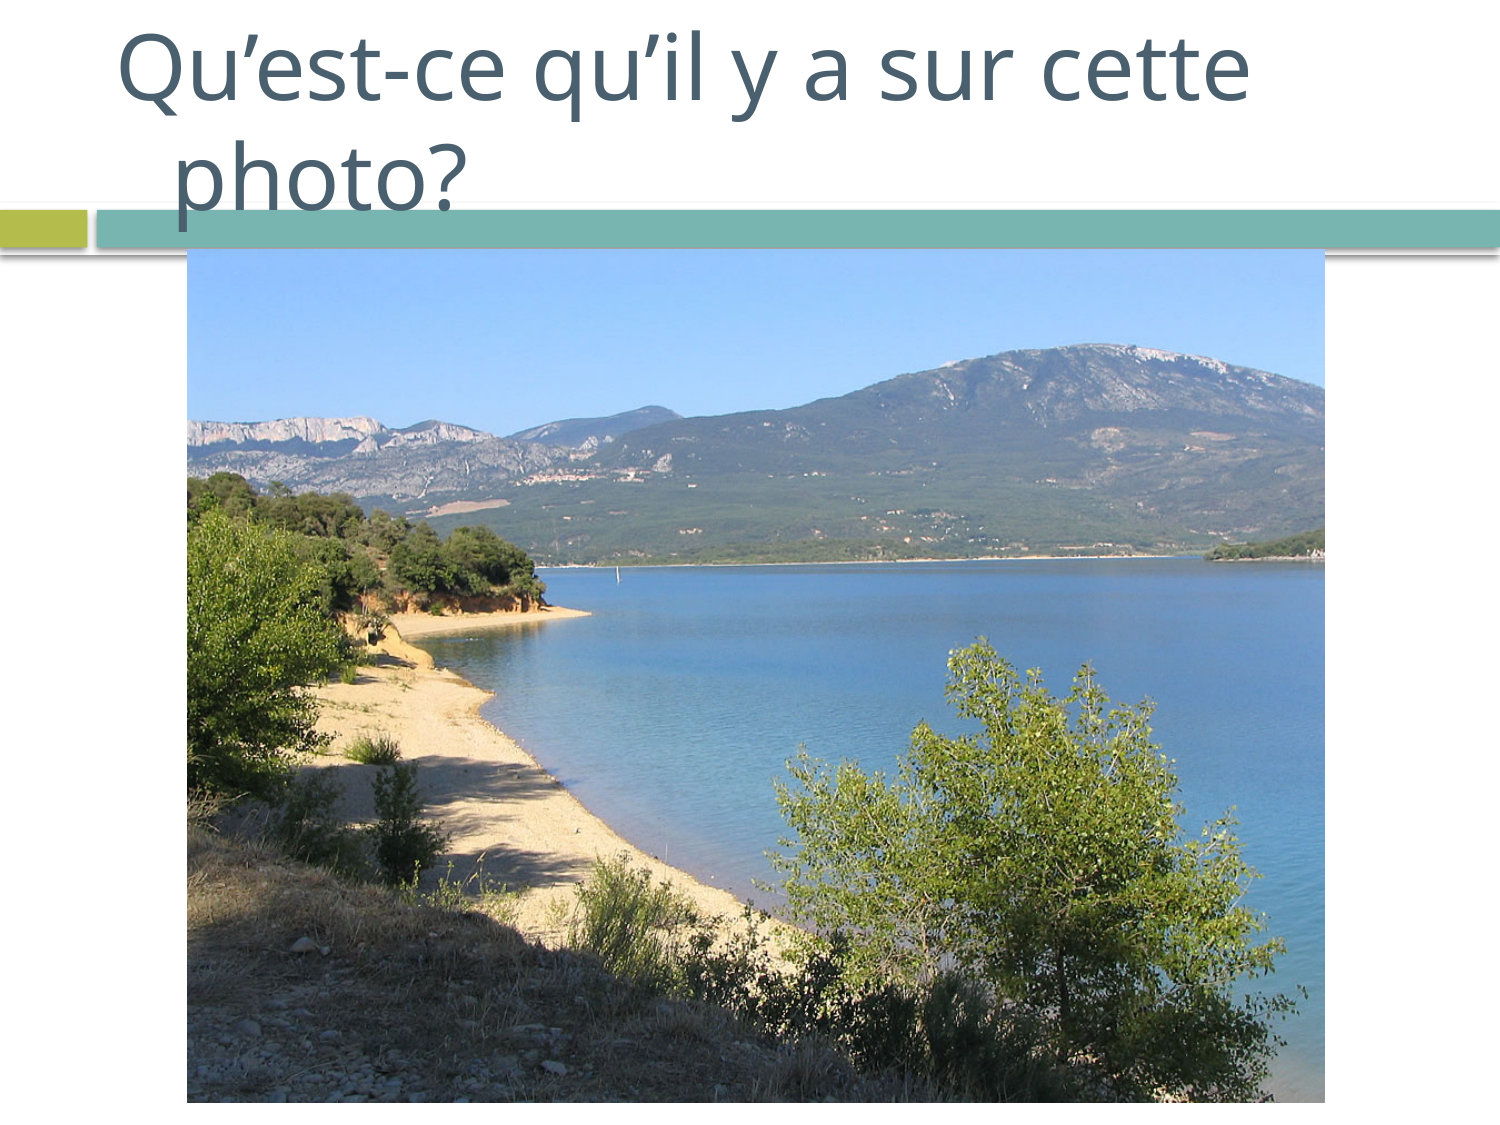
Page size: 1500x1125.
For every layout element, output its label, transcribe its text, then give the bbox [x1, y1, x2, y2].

picture [187, 249, 1326, 1104]
title Qu’est-ce qu’il y a sur cette photo? [100, 37, 1438, 200]
